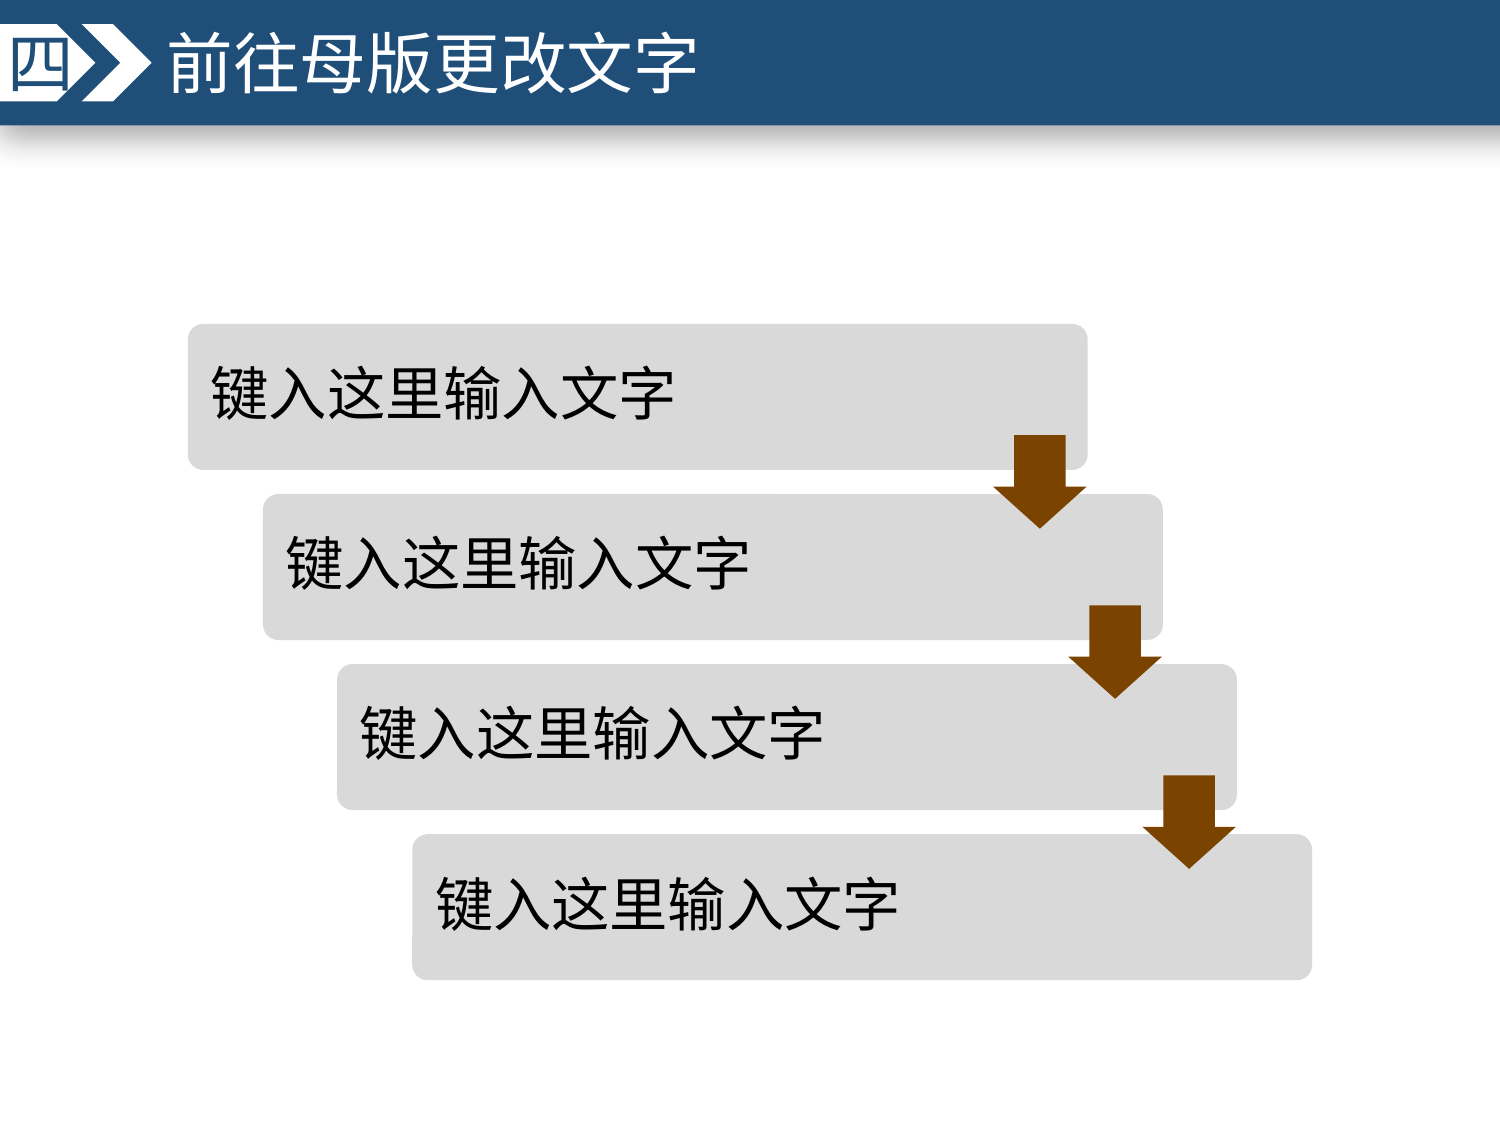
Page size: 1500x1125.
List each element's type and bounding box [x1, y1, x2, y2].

text_box [188, 324, 1312, 980]
